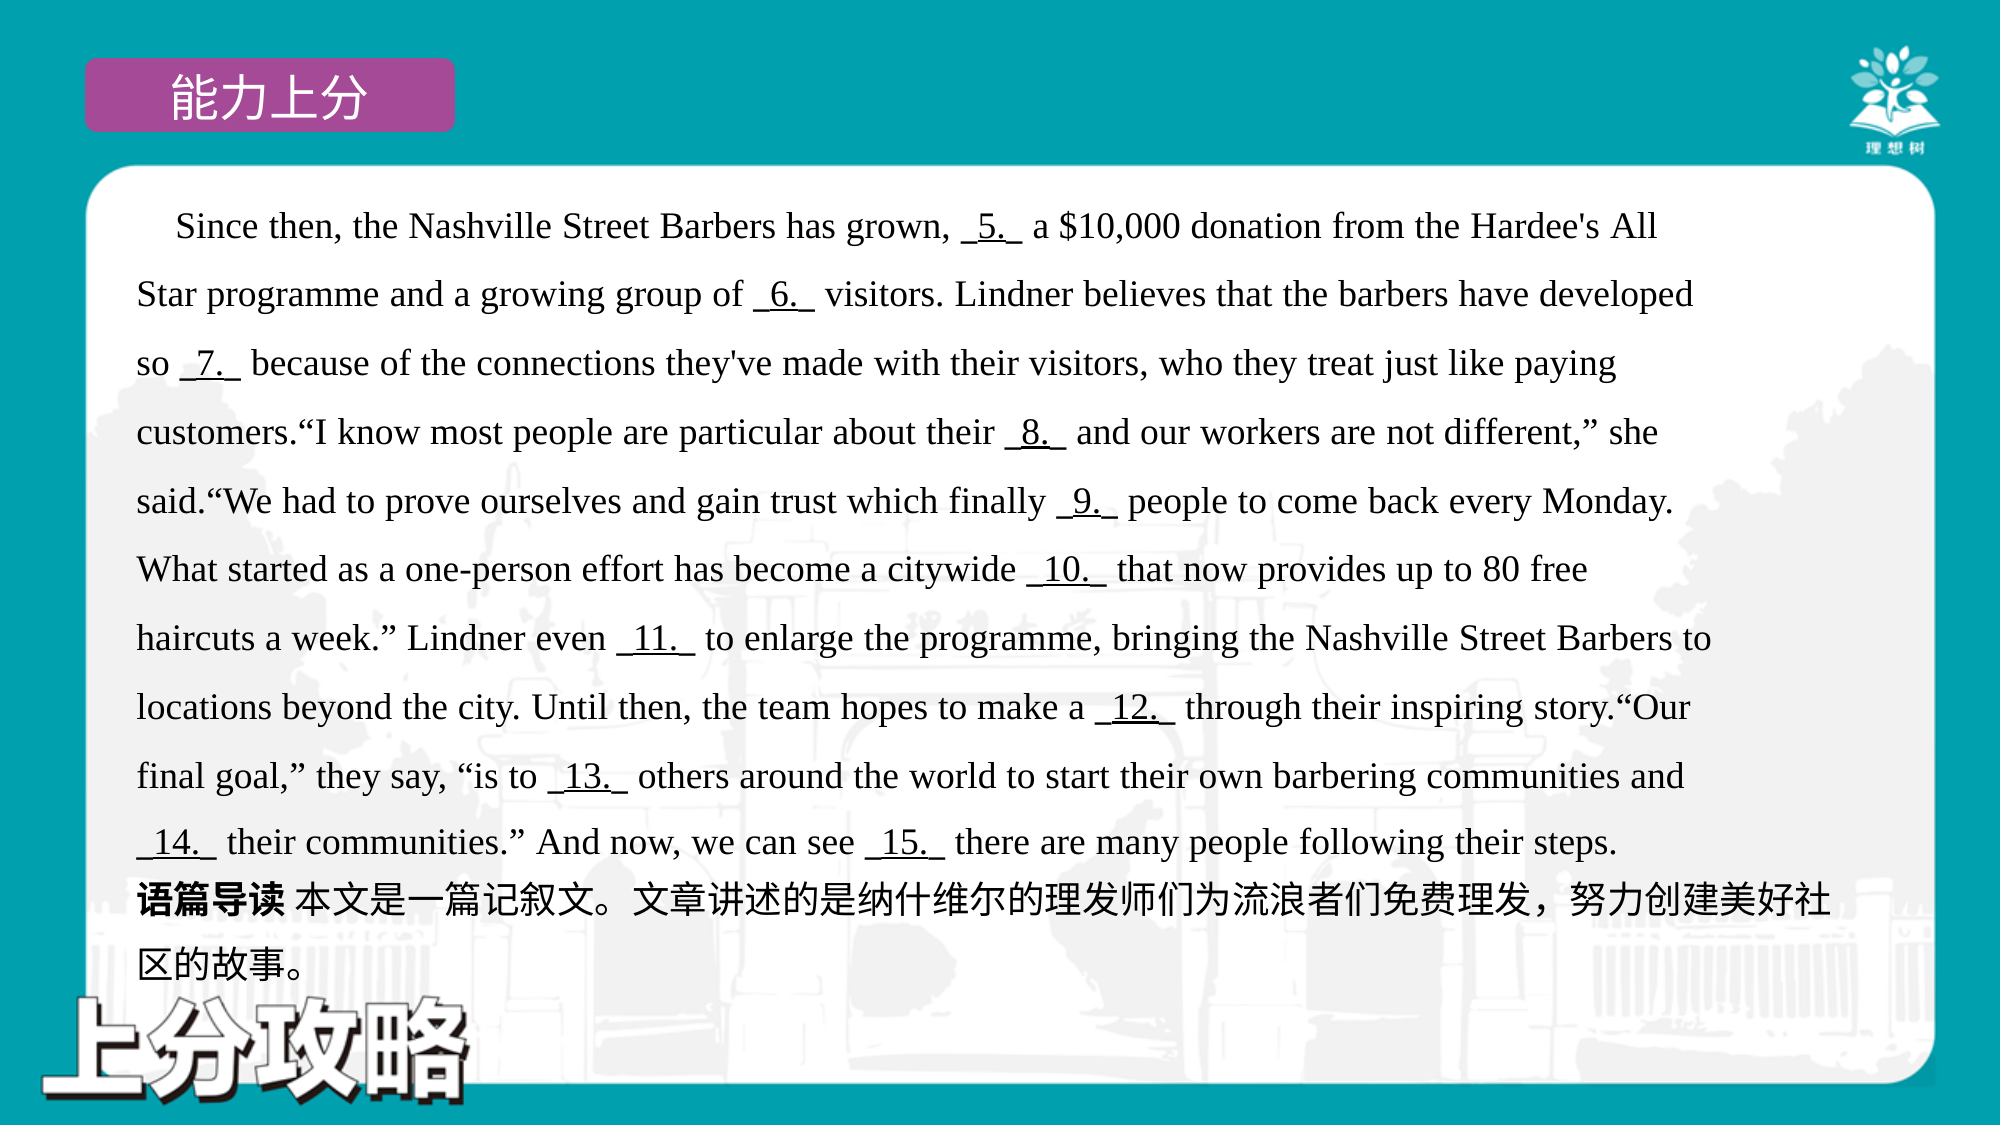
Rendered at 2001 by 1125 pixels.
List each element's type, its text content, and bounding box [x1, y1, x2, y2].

text_box Since then, the Nashville Street Barbers has grown, _5._ a $10,000 donation from the Hardee's All Star programme and a growing group of _6._ visitors. Lindner believes that the barbers have developed so _7._ because of the connections they've made with their visitors, who they treat just like paying customers.“I know most people are particular about their _8._ and our workers are not different,” she said.“We had to prove ourselves and gain trust which finally _9._ people to come back every Monday. What started as a one-person effort has become a citywide _10._ that now provides up to 80 free haircuts a week.” Lindner even _11._ to enlarge the programme, bringing the Nashville Street Barbers to locations beyond the city. Until then, the team hopes to make a _12._ through their inspiring story.“Our final goal,” they say, “is to _13._ others around the world to start their own barbering communities and _14._ their communities.” And now, we can see _15._ there are many people following their steps.#4 [136, 176, 1865, 852]
picture [0, 0, 2000, 1125]
text_box 语篇导读 本文是一篇记叙文。文章讲述的是纳什维尔的理发师们为流浪者们免费理发，努力创建美好社 区的故事。 [136, 852, 1865, 979]
